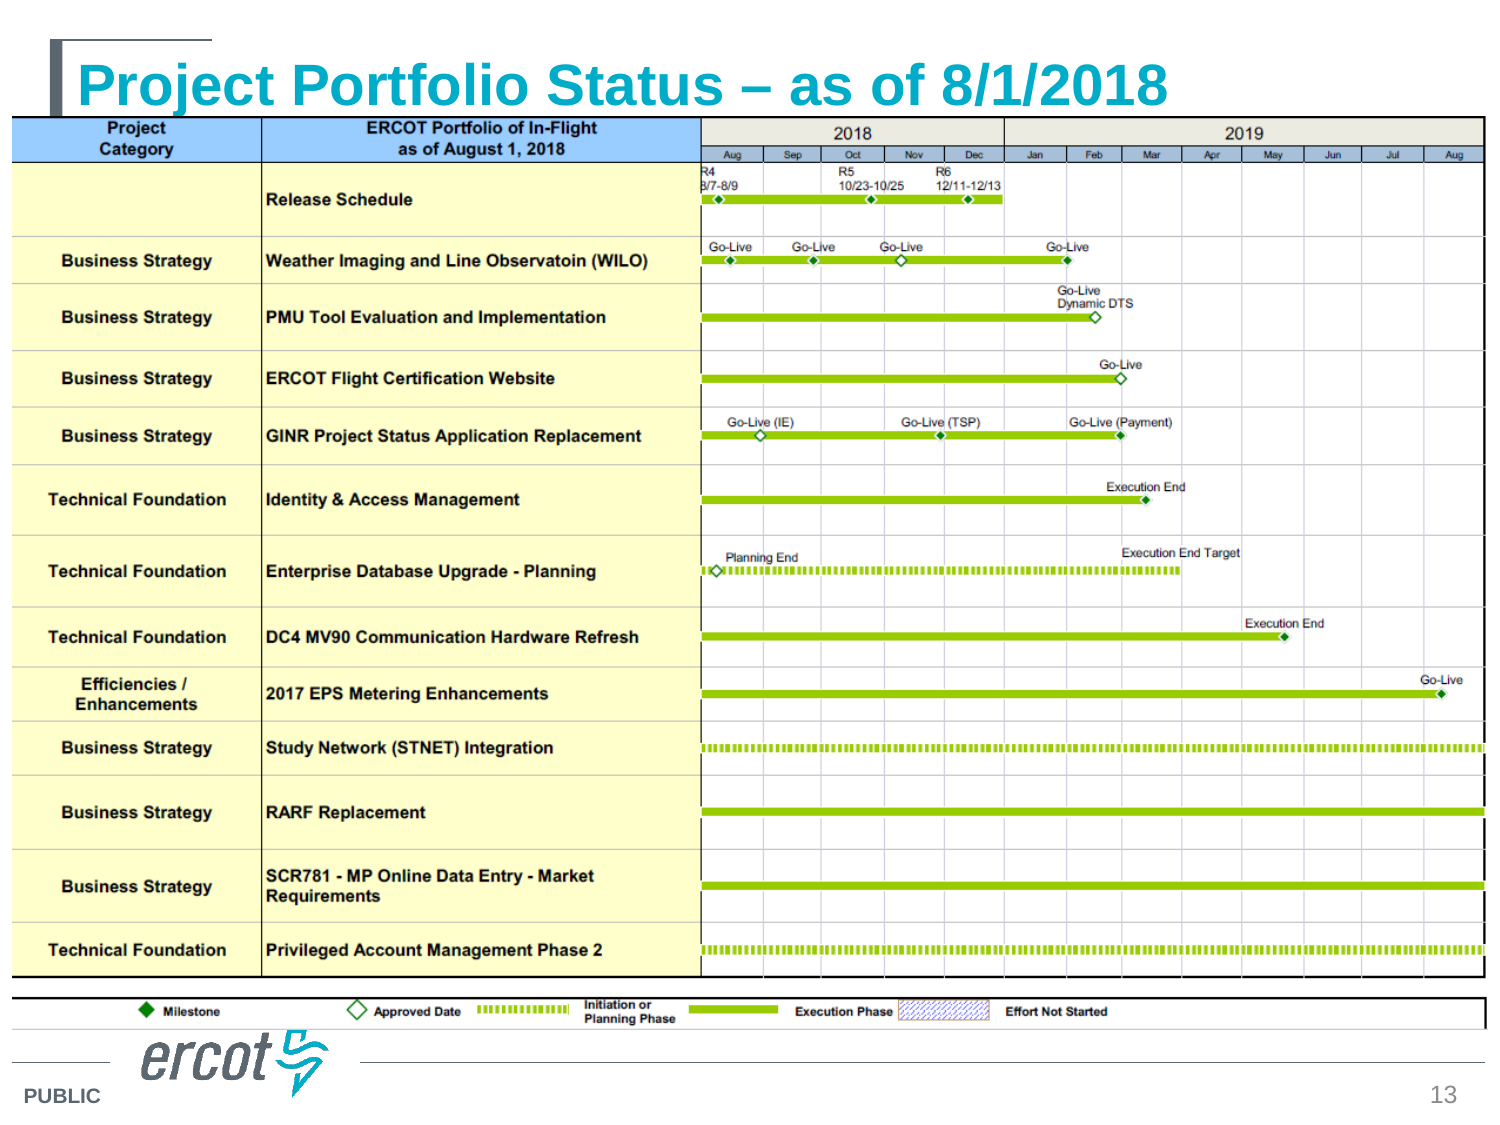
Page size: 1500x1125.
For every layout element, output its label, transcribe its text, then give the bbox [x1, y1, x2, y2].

picture [12, 116, 1488, 1100]
slide_number 13 [1412, 1076, 1475, 1112]
title Project Portfolio Status – as of 8/1/2018 [62, 39, 1263, 116]
